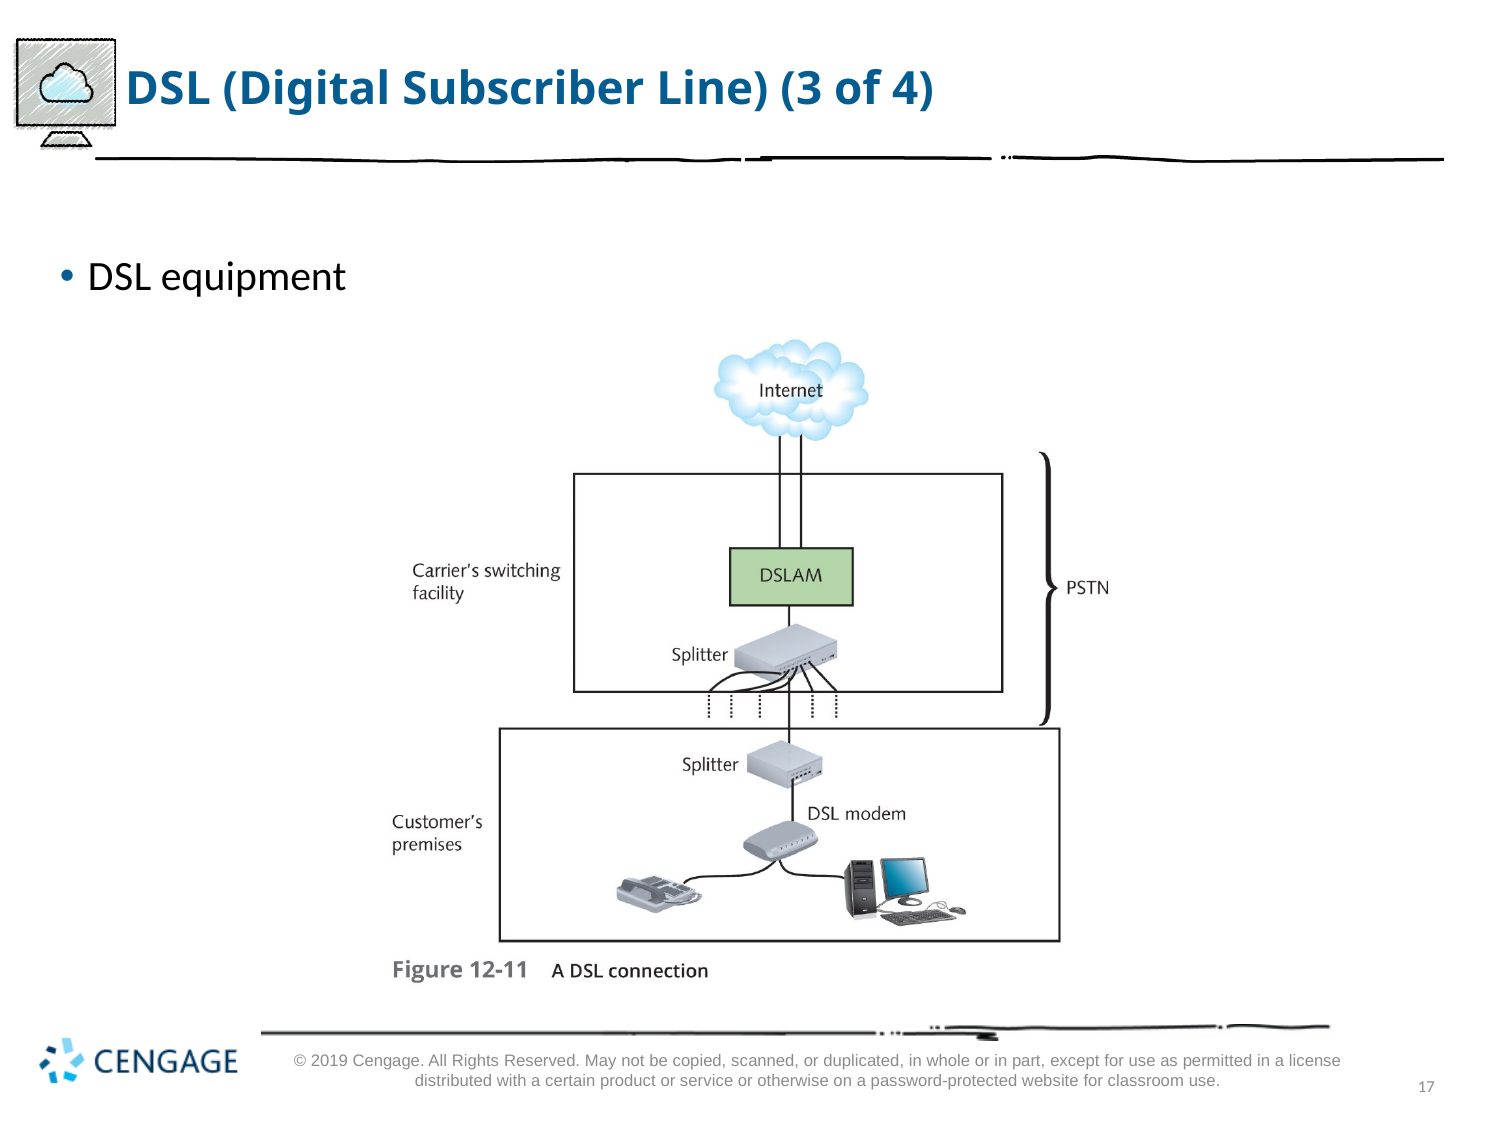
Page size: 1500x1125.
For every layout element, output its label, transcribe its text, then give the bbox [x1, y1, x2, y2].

picture [95, 155, 1444, 163]
footer © 2019 Cengage. All Rights Reserved. May not be copied, scanned, or duplicated, in whole or in part, except for use as permitted in a license distributed with a certain product or service or otherwise on a password-protected website for classroom use. [262, 1050, 1375, 1091]
title D S L (Digital Subscriber Line) (3 of 4) [125, 66, 1442, 116]
picture [13, 36, 117, 151]
picture [390, 337, 1110, 986]
picture [261, 1024, 1331, 1041]
list D S L equipment [59, 252, 425, 301]
picture [19, 1024, 250, 1096]
